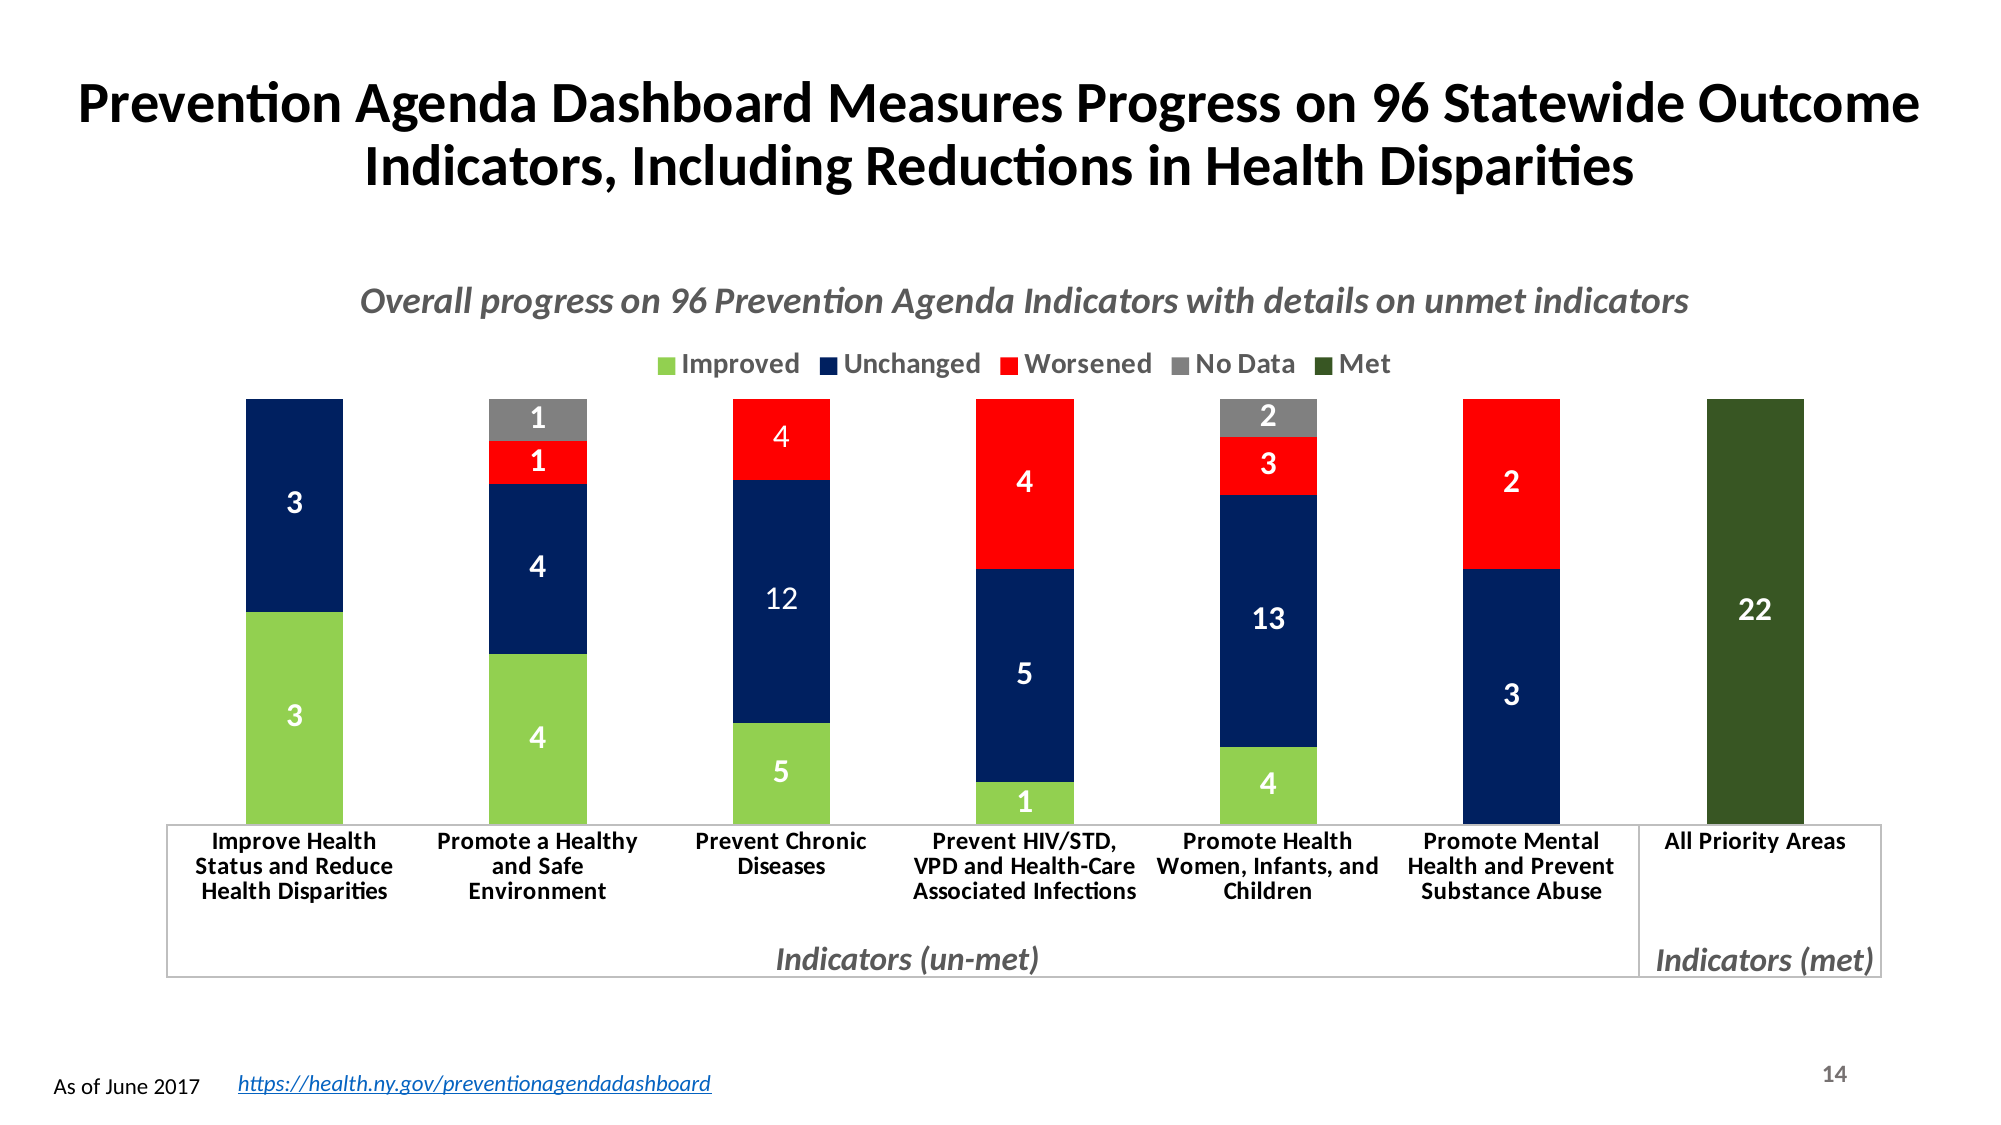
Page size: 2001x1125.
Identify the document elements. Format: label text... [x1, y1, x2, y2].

text_box Prevention Agenda Dashboard Measures Progress on 96 Statewide Outcome Indicators, Including Reductions in Health Disparities [0, 65, 2000, 216]
list As of June 2017 [38, 1050, 301, 1096]
chart [149, 250, 1900, 1027]
text_box https://health.ny.gov/preventionagendadashboard [223, 1060, 727, 1104]
slide_number 14 [1412, 1042, 1863, 1103]
